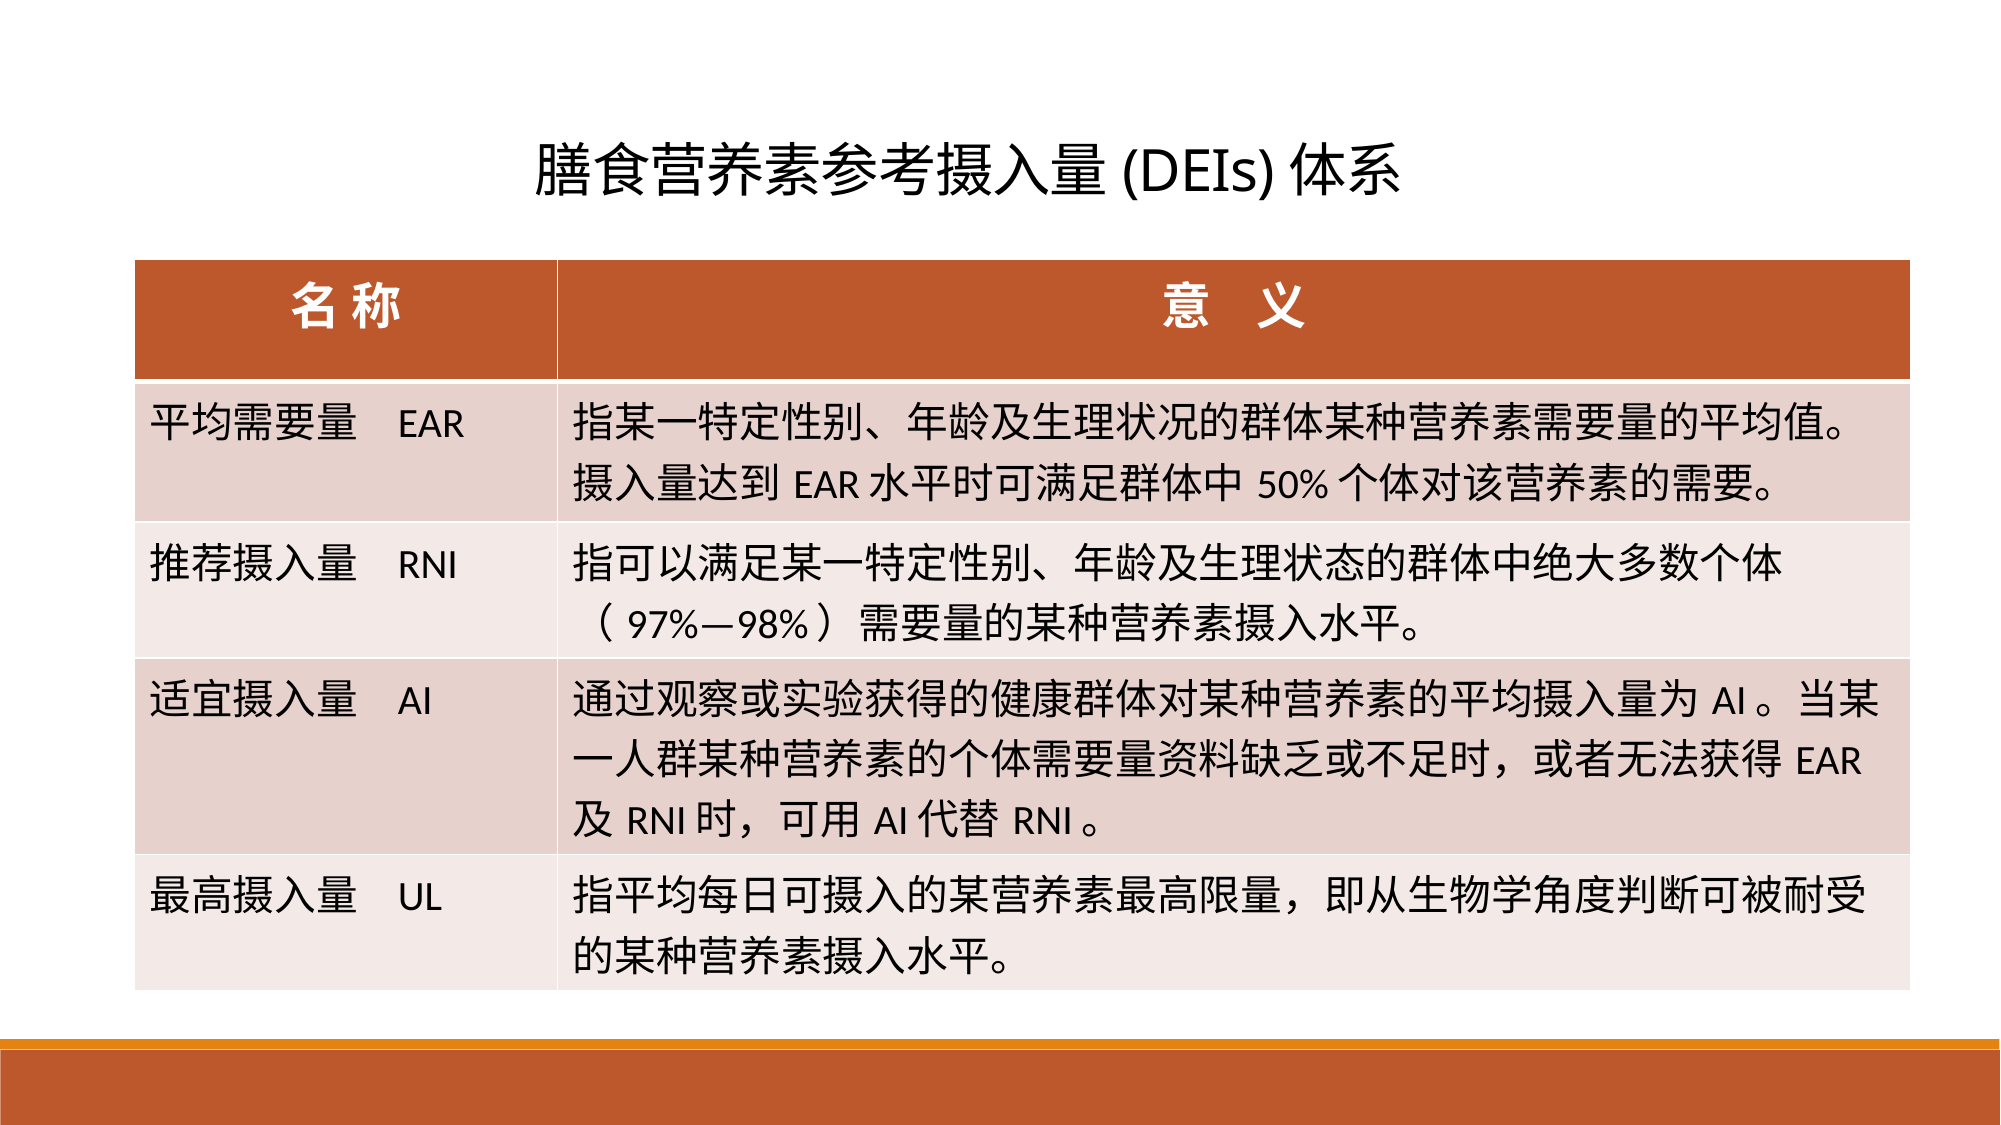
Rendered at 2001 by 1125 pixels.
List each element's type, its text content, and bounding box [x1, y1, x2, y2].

table_cell 指平均每日可摄入的某营养素最高限量，即从生物学角度判断可被耐受的某种营养素摄入水平。 [558, 855, 1910, 990]
table_cell 平均需要量 EAR [135, 384, 557, 521]
table_cell 适宜摄入量 AI [135, 659, 557, 854]
table_cell 推荐摄入量 RNI [135, 523, 557, 657]
table_header 意 义 [558, 260, 1910, 379]
title 膳食营养素参考摄入量(DEIs)体系 [460, 109, 1478, 211]
table_cell 指某一特定性别、年龄及生理状况的群体某种营养素需要量的平均值。摄入量达到EAR水平时可满足群体中50%个体对该营养素的需要。 [558, 384, 1910, 521]
table_header 名 称 [135, 260, 557, 379]
table_cell 最高摄入量 UL [135, 855, 557, 990]
table_cell 通过观察或实验获得的健康群体对某种营养素的平均摄入量为AI。当某一人群某种营养素的个体需要量资料缺乏或不足时，或者无法获得EAR及RNI时，可用AI代替RNI。 [558, 659, 1910, 854]
table_cell 指可以满足某一特定性别、年龄及生理状态的群体中绝大多数个体（97%—98%）需要量的某种营养素摄入水平。 [558, 523, 1910, 657]
